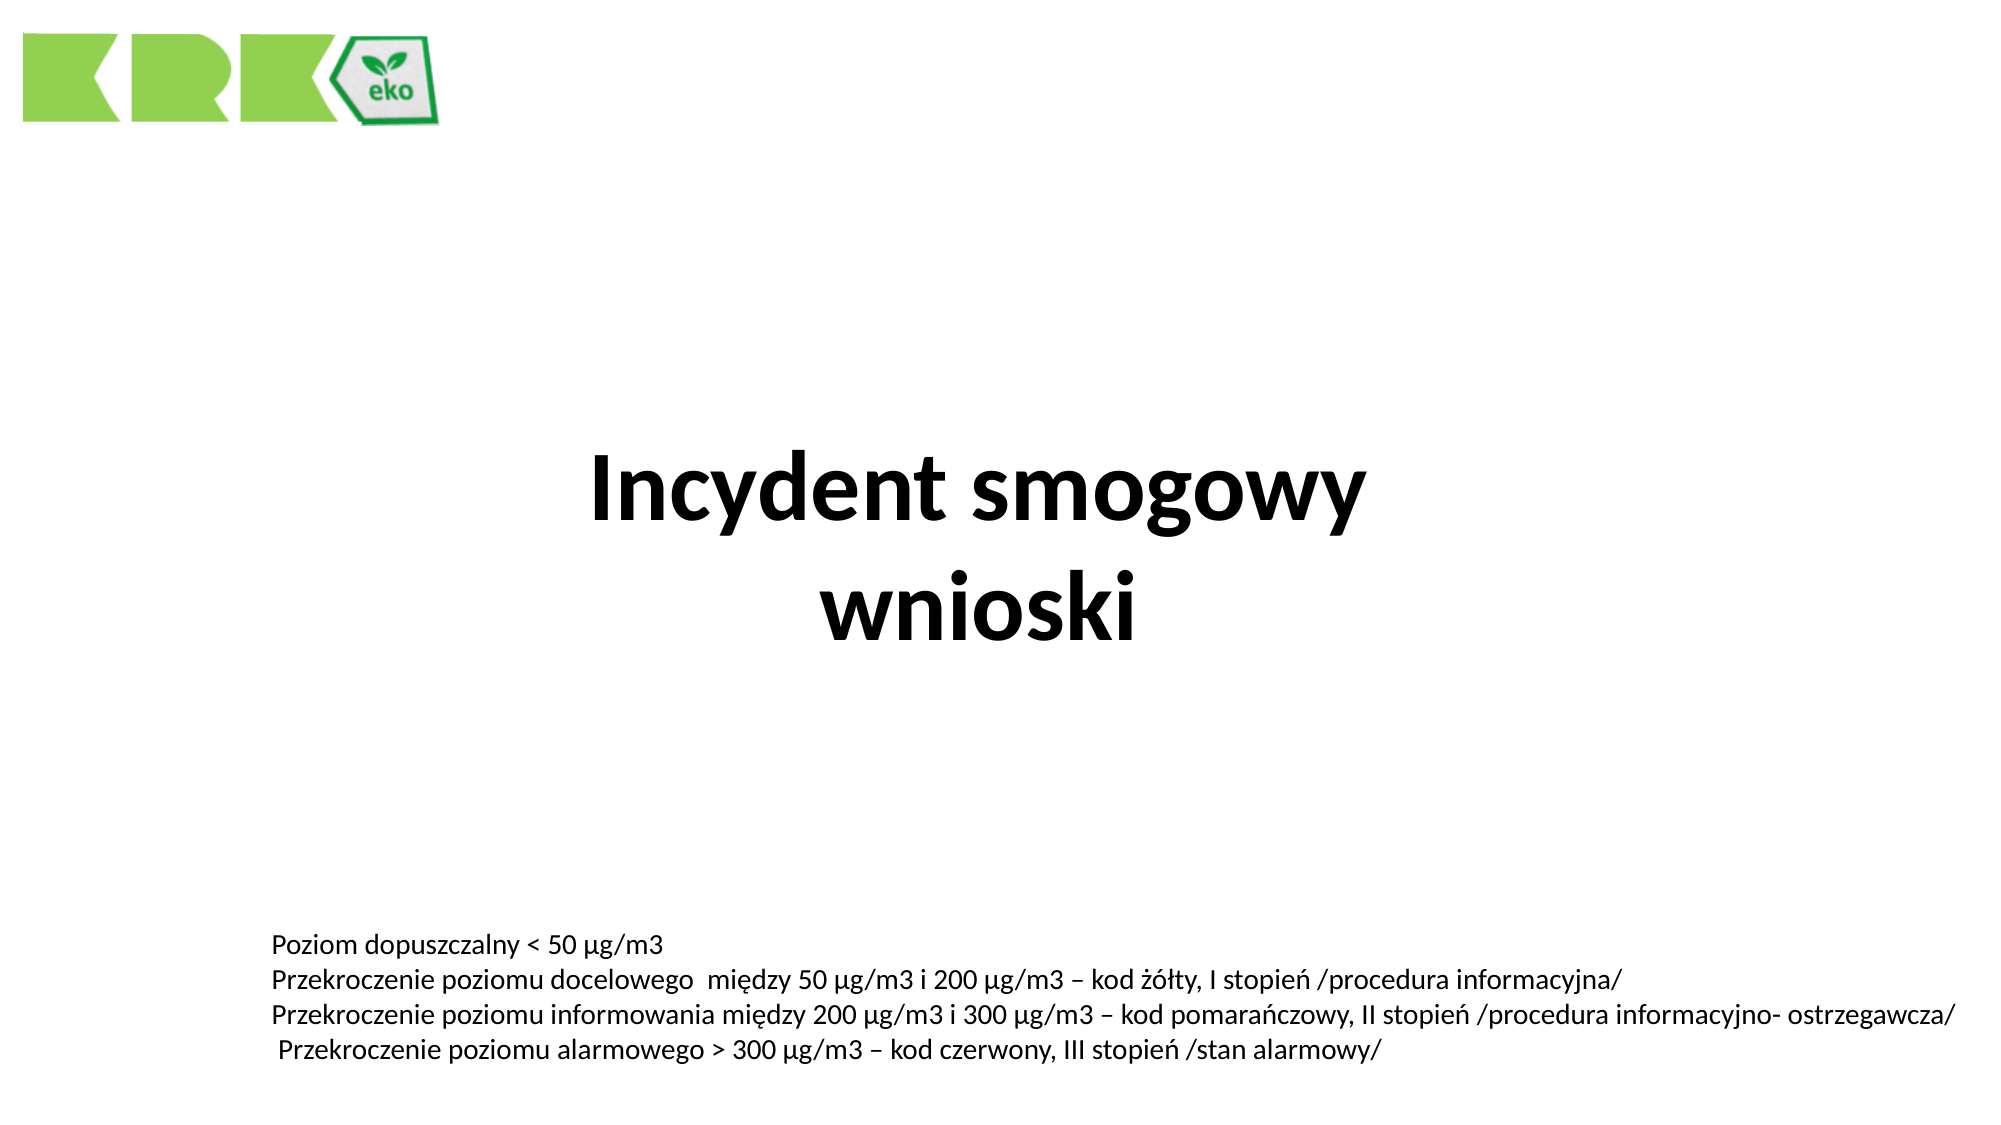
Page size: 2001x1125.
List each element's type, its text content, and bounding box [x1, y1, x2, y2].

text_box Incydent smogowy wnioski [53, 413, 1905, 668]
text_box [23, 31, 441, 126]
text_box Poziom dopuszczalny < 50 µg/m3 Przekroczenie poziomu docelowego między 50 µg/m3 i 200 µg/m3 – kod żółty, I stopień /procedura informacyjna/ Przekroczenie poziomu informowania między 200 µg/m3 i 300 µg/m3 – kod pomarańczowy, II stopień /procedura informacyjno- ostrzegawcza/ Przekroczenie poziomu alarmowego > 300 µg/m3 – kod czerwony, III stopień /stan alarmowy/ [256, 917, 2000, 1073]
